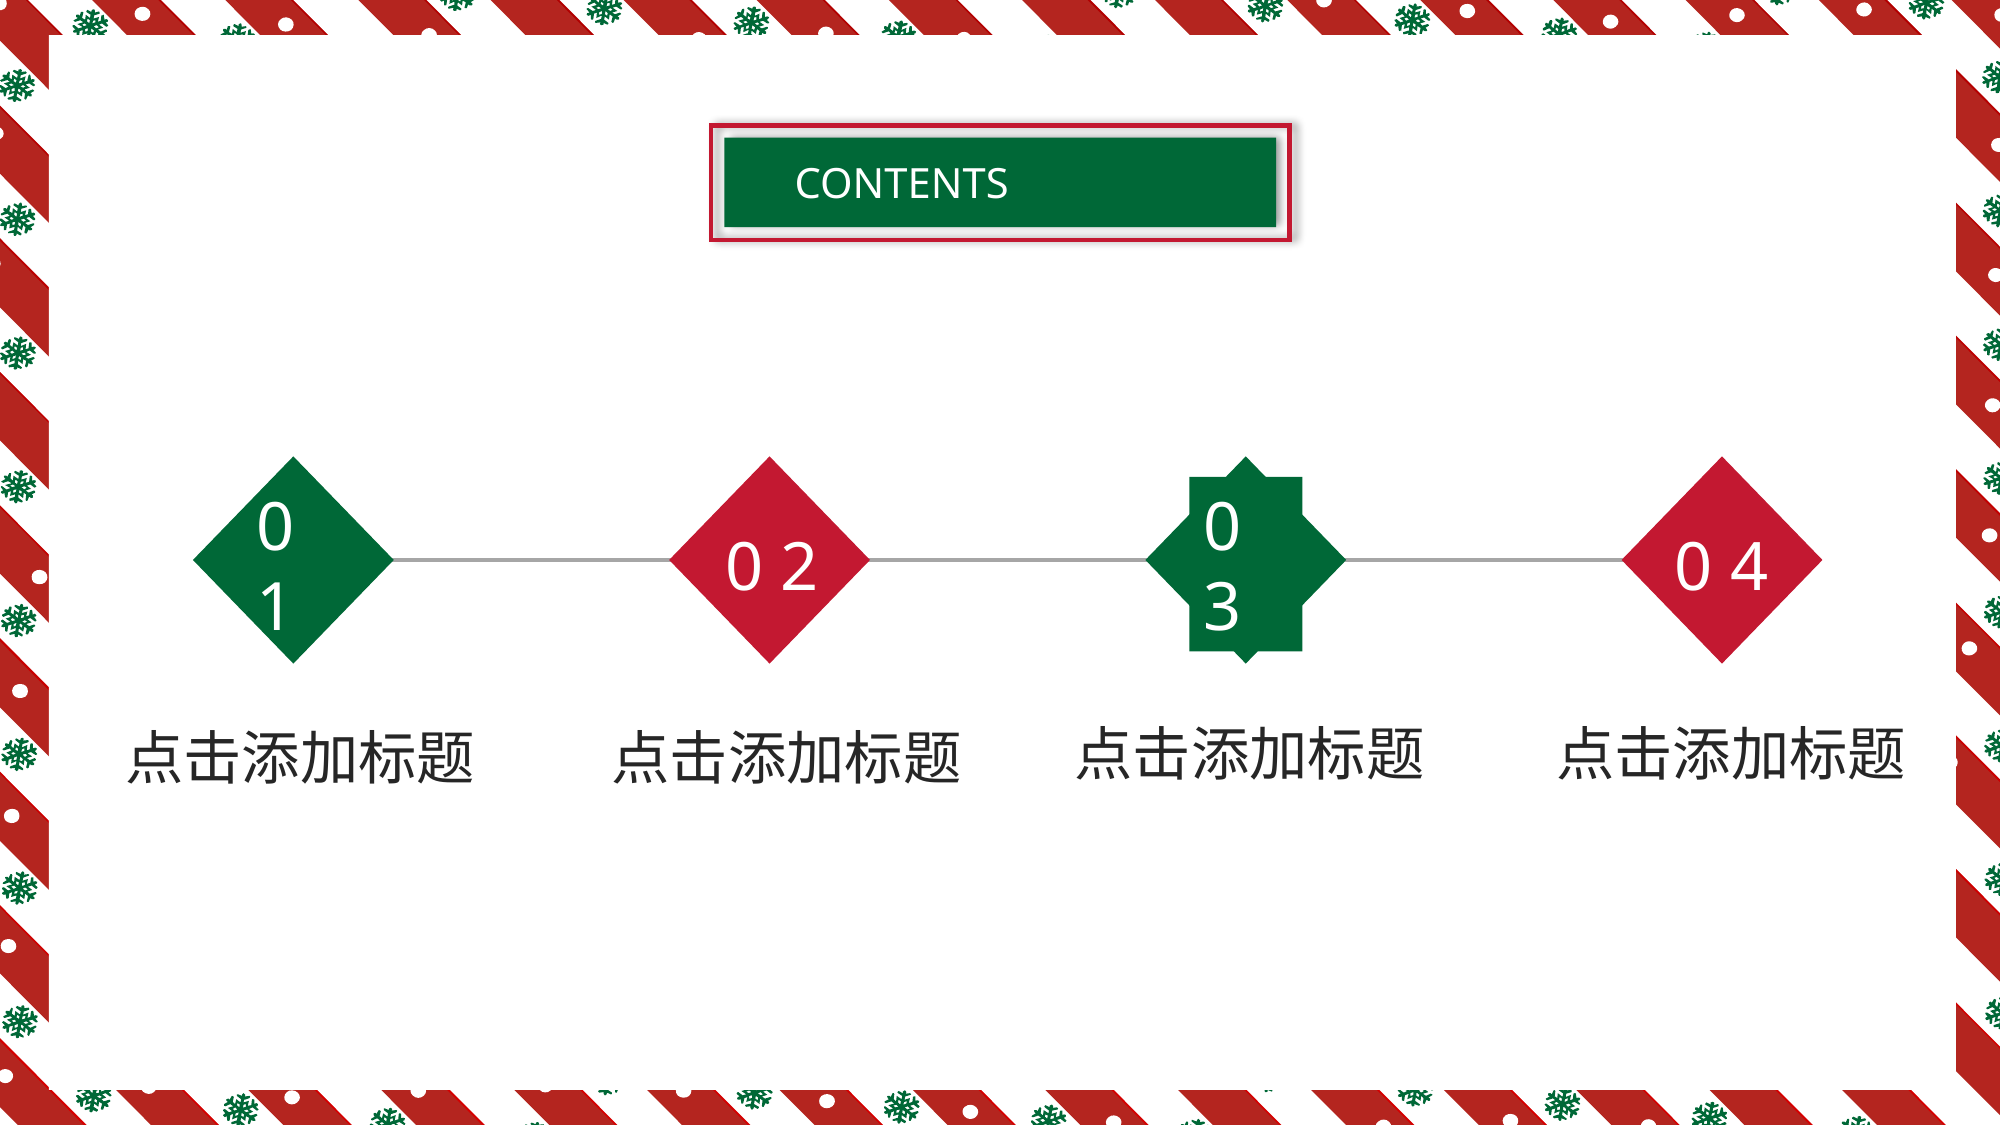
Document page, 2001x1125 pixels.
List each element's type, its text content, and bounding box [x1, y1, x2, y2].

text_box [1145, 456, 1347, 664]
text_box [710, 125, 1290, 240]
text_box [192, 456, 394, 664]
text_box 点击添加标题 [1028, 709, 1470, 795]
text_box 点击添加标题 [1510, 709, 1952, 795]
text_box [1621, 456, 1823, 664]
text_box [669, 456, 870, 664]
text_box 点击添加标题 [565, 713, 1008, 799]
text_box 点击添加标题 [79, 713, 521, 799]
